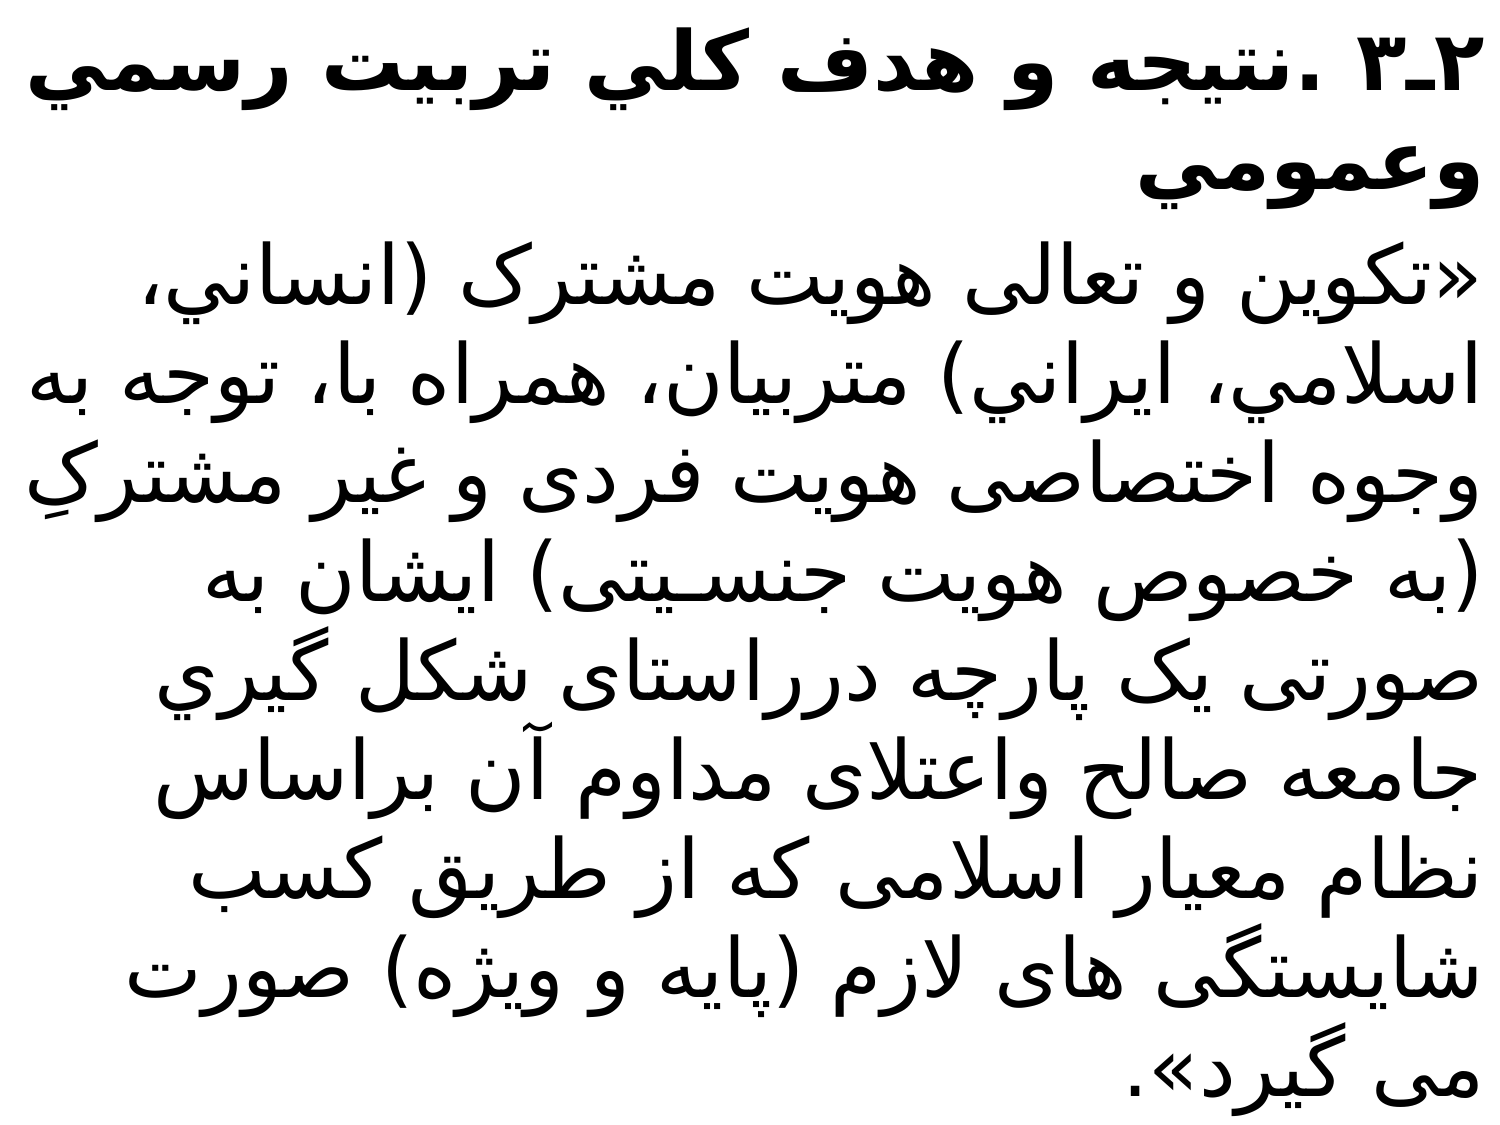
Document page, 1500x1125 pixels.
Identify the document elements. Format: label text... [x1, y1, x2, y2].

list ۲ـ۳ .نتيجه و هدف کلي تربيت رسمي وعمومي «تکوين و تعالی هويت مشترک (انساني، اسلامي، ايراني) متربيان، همراه با، توجه به وجوه اختصاصی هویت فردی و غیر مشترکِ (به خصوص هويت جنسـيتی) ايشان به صورتی يک پارچه درراستای شكل گيري جامعه صالح واعتلای مداوم آن براساس نظام معيار اسلامی که از طريق کسب شايستگی های لازم (پايه و ويژه) صورت می گيرد». [0, 0, 1500, 1125]
